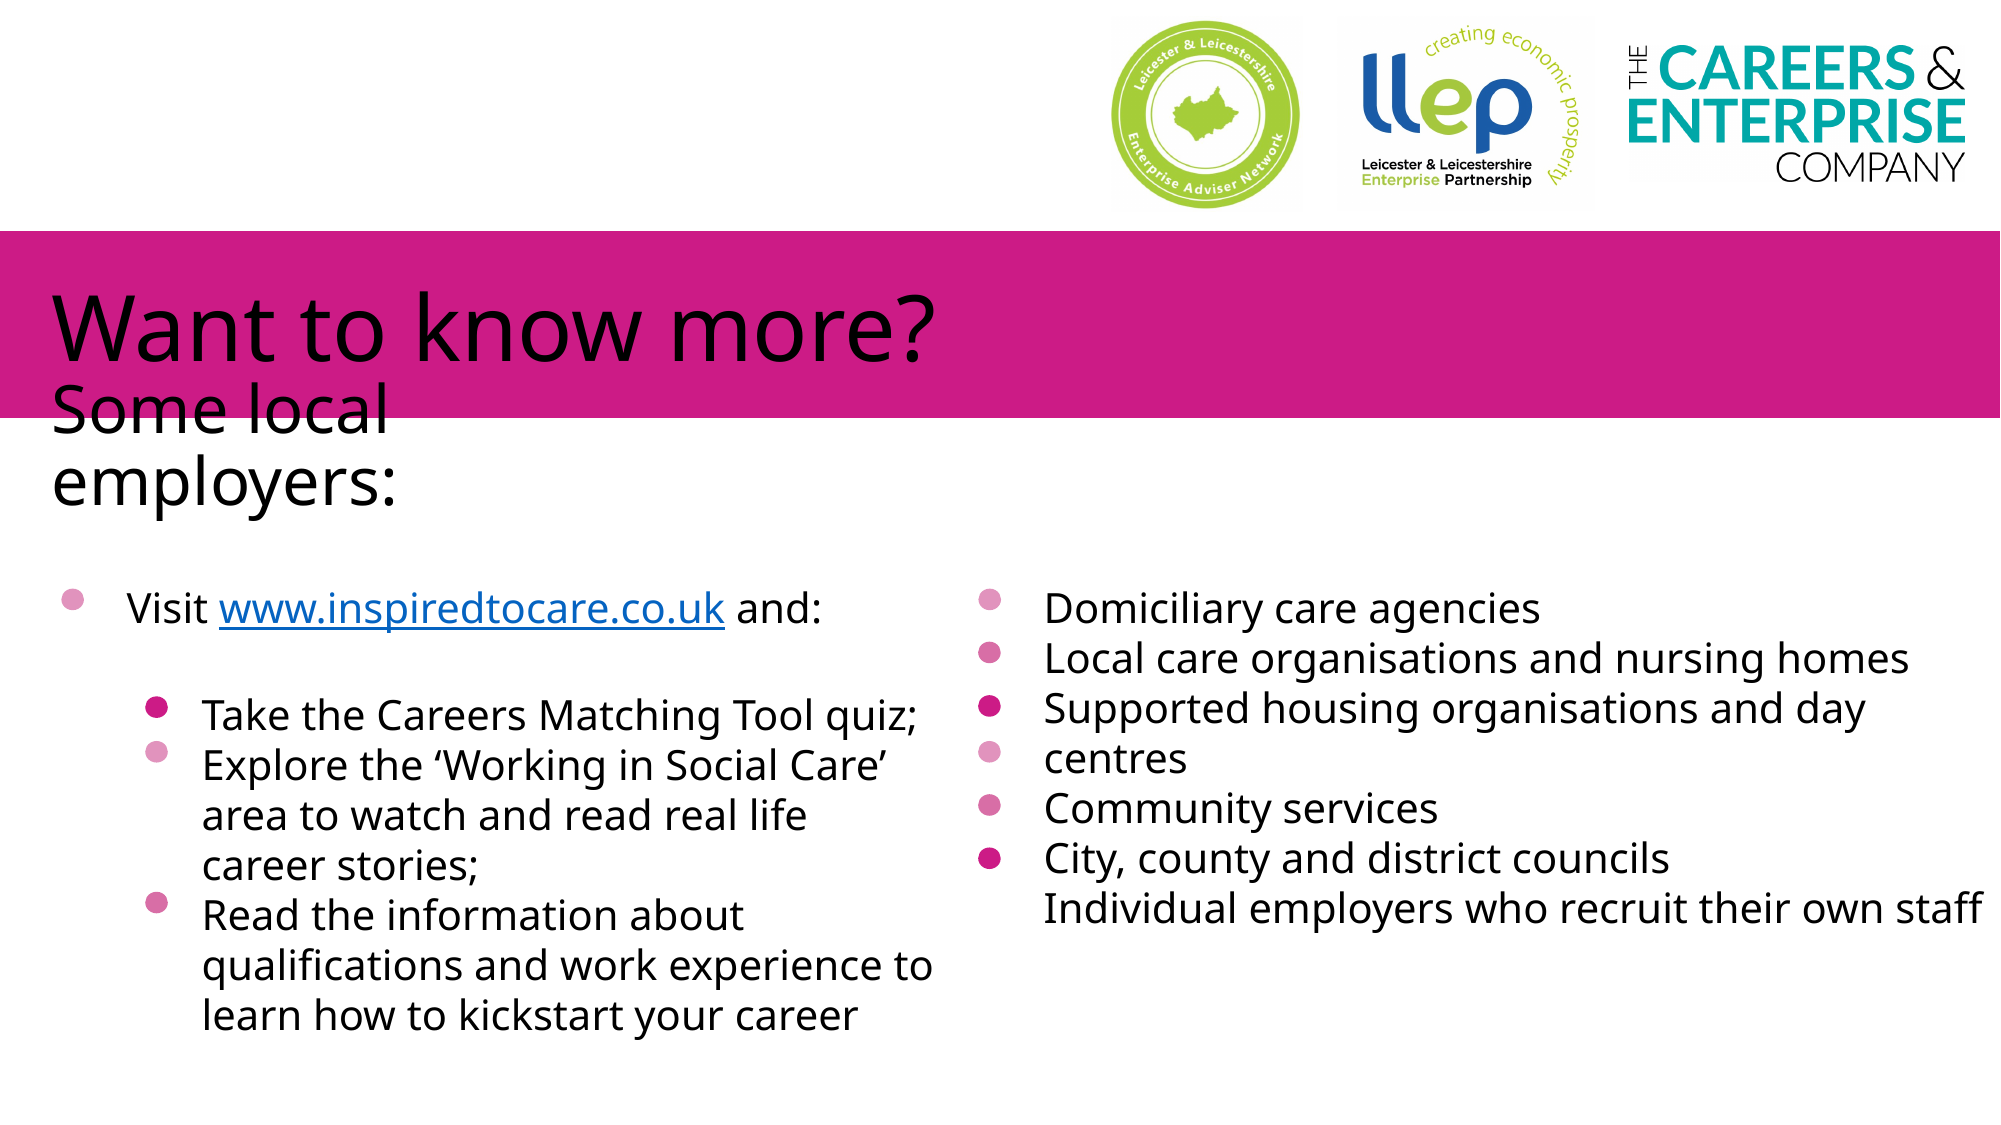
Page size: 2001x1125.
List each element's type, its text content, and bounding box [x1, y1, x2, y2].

text_box Visit www.inspiredtocare.co.uk and: Take the Careers Matching Tool quiz; Explore the ‘Working in Social Care’ area to watch and read real life career stories; Read the information about qualifications and work experience to learn how to kickstart your career [111, 574, 950, 1097]
text_box [978, 740, 1001, 763]
picture [1629, 45, 1965, 182]
text_box [61, 588, 84, 611]
text_box [145, 740, 168, 763]
text_box [978, 641, 1001, 664]
picture [1337, 16, 1595, 211]
text_box [978, 847, 1001, 870]
text_box Some local employers: [36, 438, 744, 528]
title Want to know more? [36, 300, 1254, 389]
text_box [978, 794, 1001, 816]
text_box Domiciliary care agencies Local care organisations and nursing homes Supported housing organisations and day centres Community services City, county and district councils Individual employers who recruit their own staff [1028, 574, 2000, 940]
text_box [145, 696, 168, 718]
text_box [0, 231, 2000, 418]
text_box [978, 588, 1002, 611]
text_box [145, 891, 168, 914]
picture [1111, 16, 1303, 212]
text_box [978, 695, 1001, 717]
